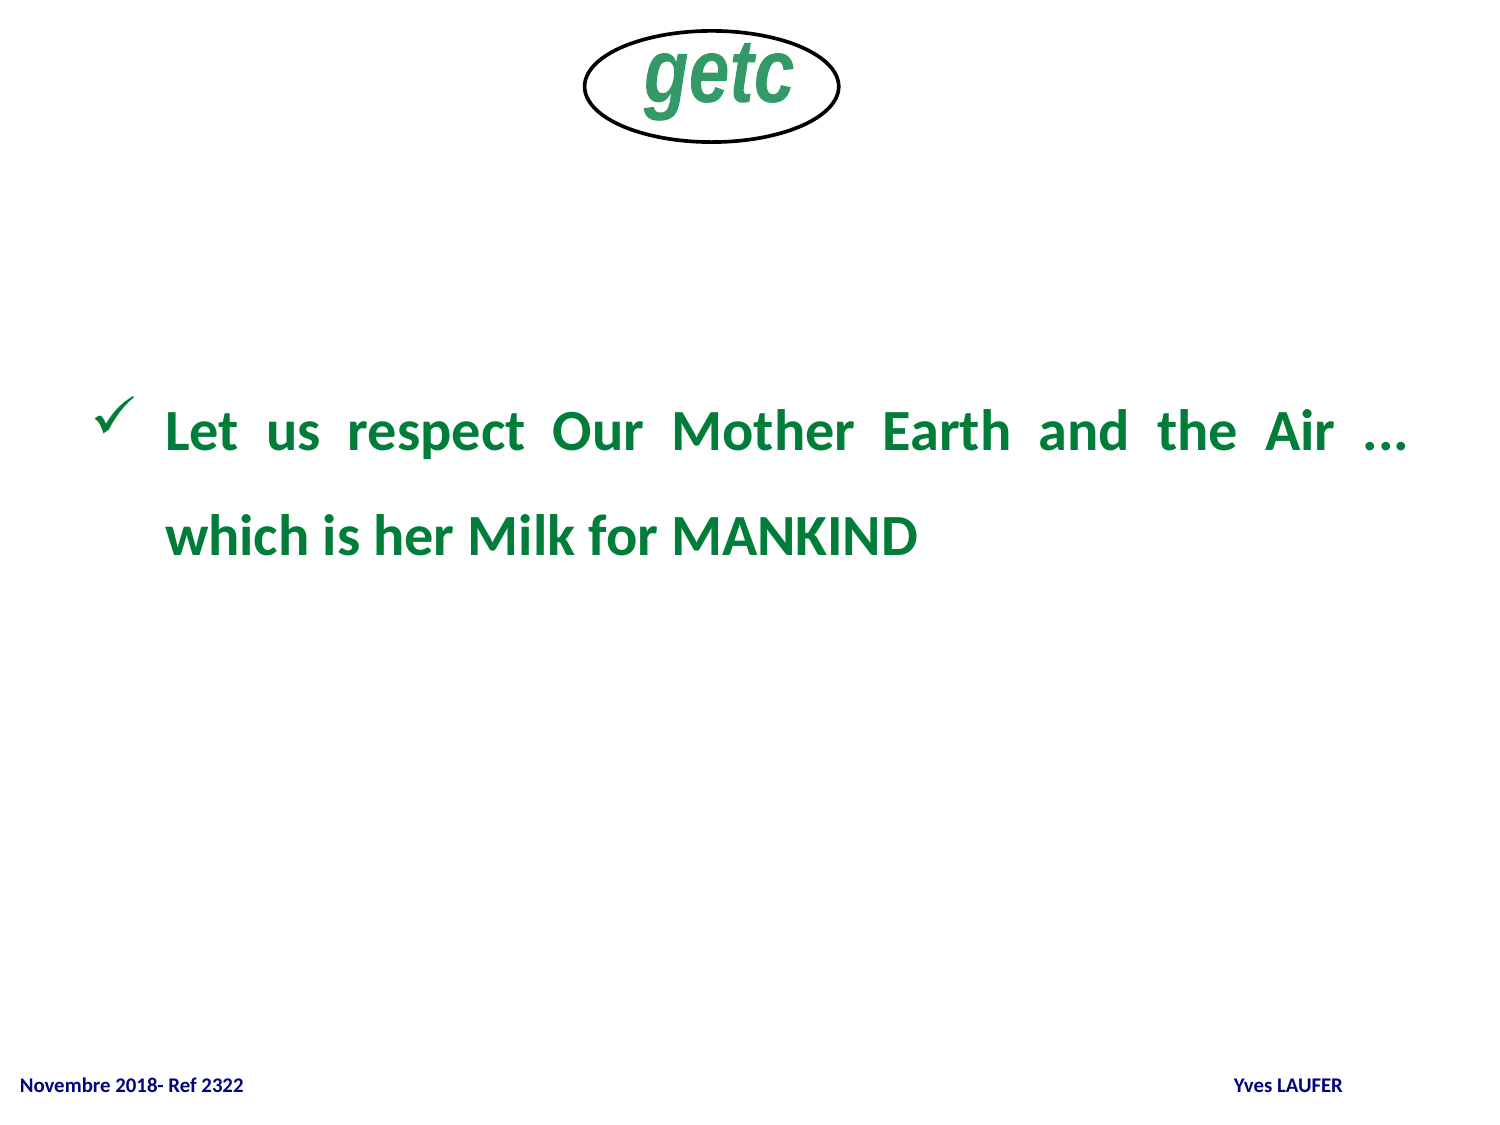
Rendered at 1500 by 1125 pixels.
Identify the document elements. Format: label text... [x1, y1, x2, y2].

list Let us respect Our Mother Earth and the Air ... which is her Milk for MANKIND [75, 349, 1425, 745]
text_box [584, 30, 839, 143]
footer Novembre 2018- Ref 2322 Yves LAUFER [0, 1042, 1483, 1125]
